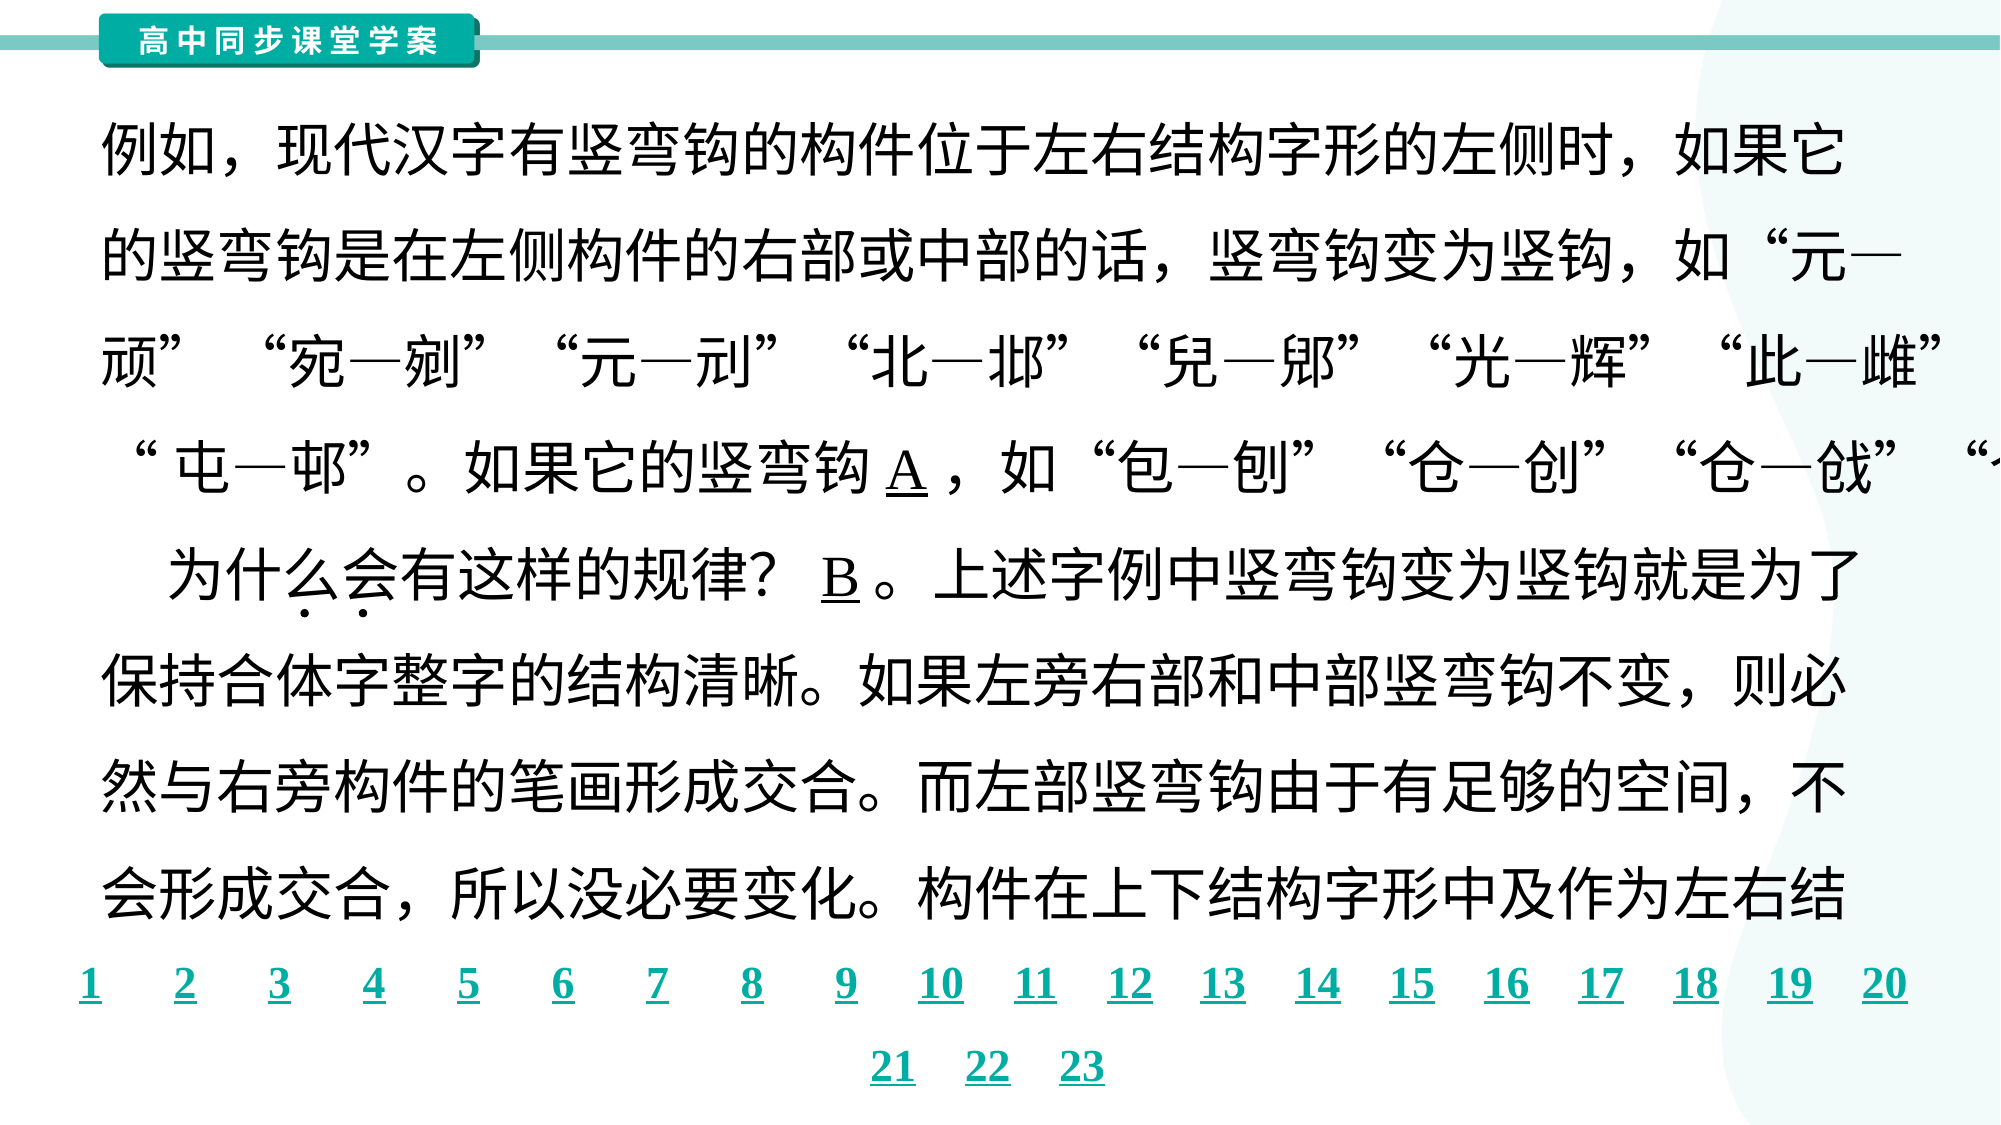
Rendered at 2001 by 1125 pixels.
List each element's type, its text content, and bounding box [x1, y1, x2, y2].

text_box 例如，现代汉字有竖弯钩的构件位于左右结构字形的左侧时，如果它 的竖弯钩是在左侧构件的右部或中部的话，竖弯钩变为竖钩，如“元— 顽” “宛—剜”“元—刓”“北—邶”“兒—郳”“光—辉”“此—雌”“竞—競” “屯—邨”。如果它的竖弯钩A，如“包—刨”“仓—创”“仓—戗”“仓—鸧”。 为什么会有这样的规律？B。上述字例中竖弯钩变为竖钩就是为了 保持合体字整字的结构清晰。如果左旁右部和中部竖弯钩不变，则必 然与右旁构件的笔画形成交合。而左部竖弯钩由于有足够的空间，不 会形成交合，所以没必要变化。构件在上下结构字形中及作为左右结 [100, 76, 1899, 927]
text_box [358, 608, 368, 618]
text_box [300, 608, 309, 618]
picture [0, 0, 2000, 1125]
